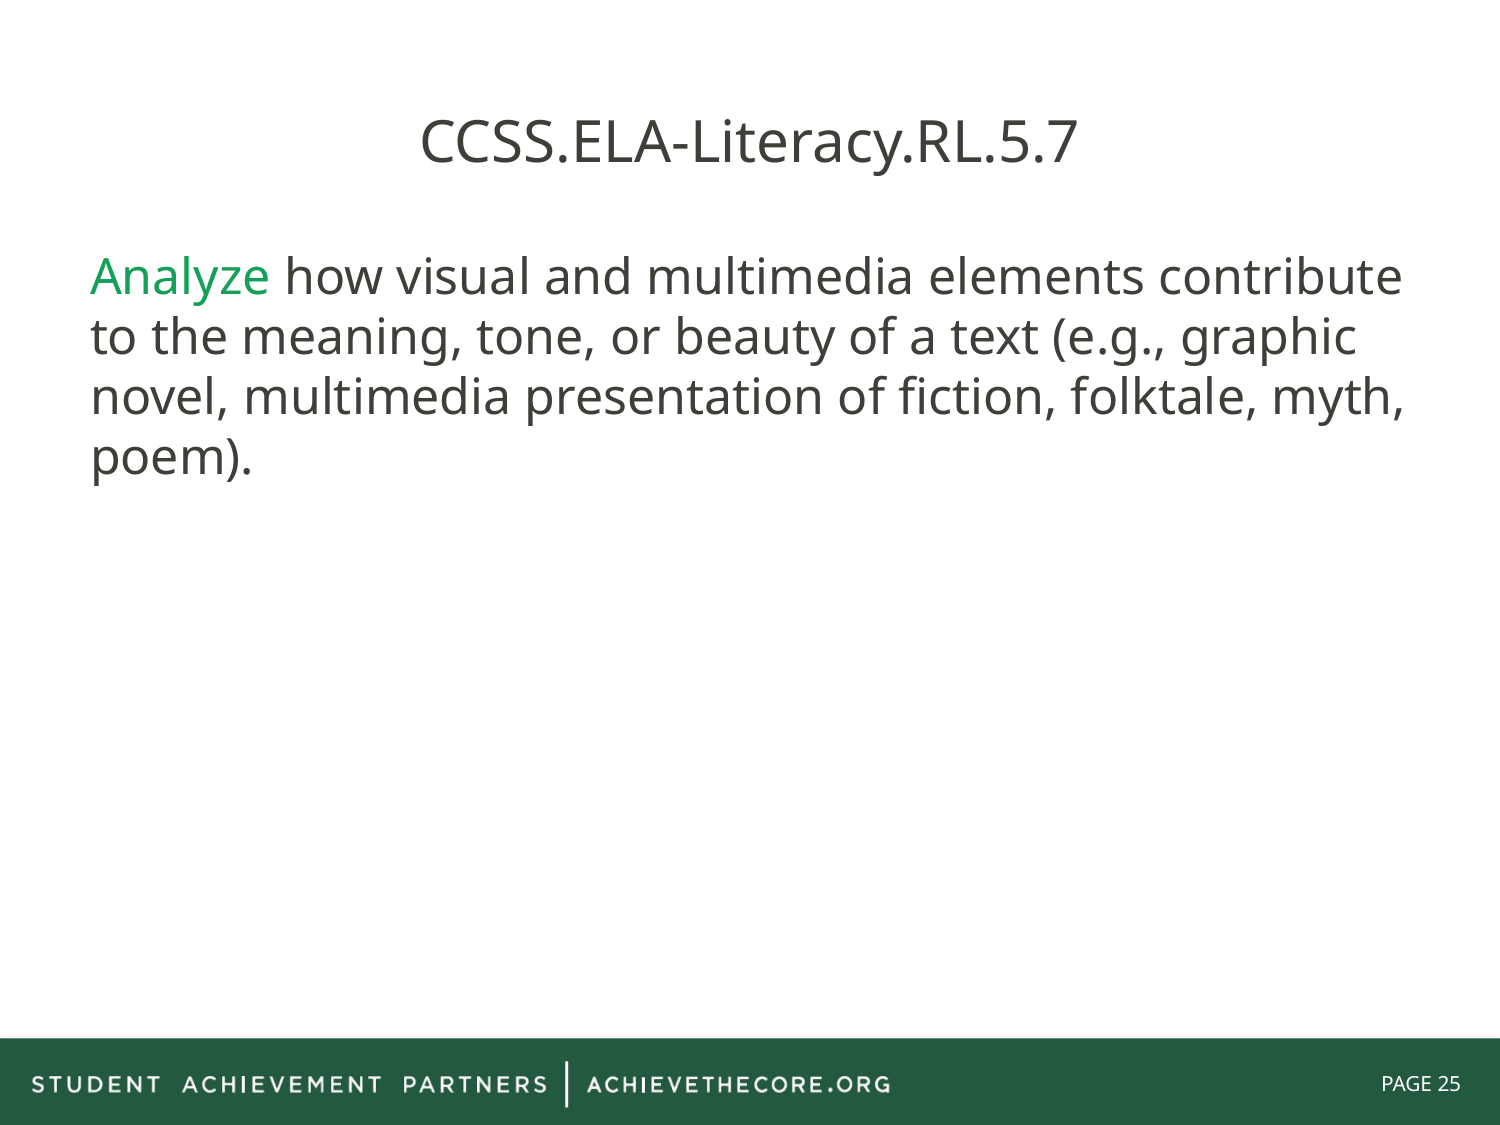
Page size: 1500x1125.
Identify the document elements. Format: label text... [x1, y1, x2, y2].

list Analyze how visual and multimedia elements contribute to the meaning, tone, or beauty of a text (e.g., graphic novel, multimedia presentation of fiction, folktale, myth, poem). [75, 167, 1425, 910]
title CCSS.ELA-Literacy.RL.5.7 [75, 45, 1425, 167]
